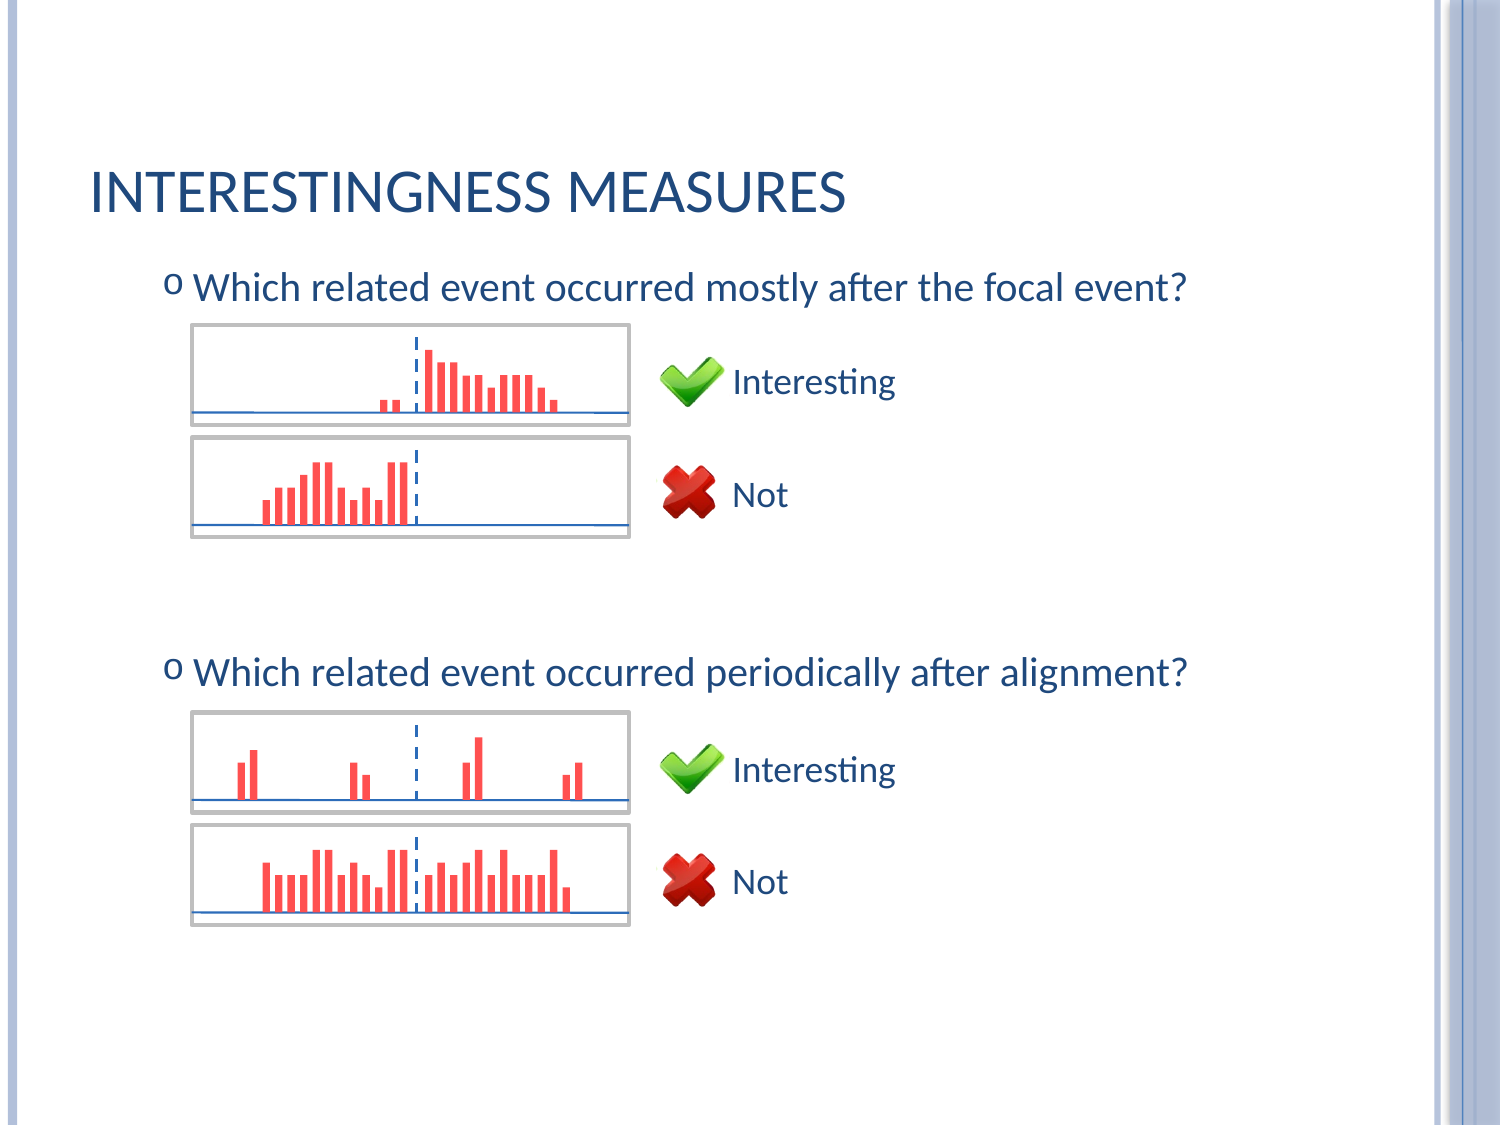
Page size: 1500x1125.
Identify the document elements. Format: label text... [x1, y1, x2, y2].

text_box [498, 848, 510, 909]
text_box [285, 485, 297, 521]
text_box [190, 323, 631, 413]
text_box [435, 360, 447, 371]
text_box [423, 348, 435, 371]
text_box [248, 748, 260, 796]
text_box [190, 530, 631, 539]
text_box [548, 848, 560, 909]
text_box [460, 760, 472, 796]
text_box [398, 848, 410, 871]
text_box [373, 885, 385, 909]
text_box Not [720, 462, 804, 523]
text_box [485, 385, 497, 409]
text_box [360, 485, 372, 521]
text_box [498, 373, 510, 409]
text_box [273, 873, 285, 909]
text_box [310, 848, 322, 909]
text_box [385, 884, 397, 909]
text_box Not [720, 849, 804, 910]
text_box [348, 860, 360, 909]
text_box [473, 735, 485, 796]
text_box [348, 760, 360, 796]
text_box [323, 460, 335, 521]
text_box [560, 773, 572, 796]
text_box [385, 499, 397, 521]
text_box [335, 485, 347, 521]
text_box [360, 873, 372, 909]
text_box [423, 384, 435, 409]
text_box [360, 773, 372, 796]
picture [656, 849, 718, 911]
text_box [460, 860, 472, 909]
text_box [260, 860, 272, 909]
text_box [485, 873, 497, 909]
text_box [435, 384, 447, 409]
picture [653, 736, 730, 799]
text_box [378, 398, 390, 409]
text_box [348, 498, 360, 521]
text_box [448, 873, 460, 909]
text_box [398, 884, 410, 909]
text_box [510, 873, 522, 909]
text_box [190, 435, 631, 525]
text_box [385, 460, 397, 483]
text_box [235, 760, 247, 796]
text_box [285, 873, 297, 909]
title Interestingness Measures [75, 45, 1300, 233]
text_box [190, 823, 631, 913]
text_box [385, 848, 397, 871]
text_box [473, 848, 485, 909]
text_box [260, 498, 272, 521]
text_box [473, 373, 485, 409]
text_box [398, 460, 410, 483]
text_box [548, 398, 560, 409]
text_box [523, 373, 535, 409]
text_box [390, 398, 402, 409]
text_box [335, 873, 347, 909]
text_box [510, 373, 522, 409]
text_box [435, 884, 447, 909]
text_box [323, 848, 335, 909]
text_box Interesting [733, 737, 912, 798]
text_box [398, 499, 410, 521]
text_box Which related event occurred periodically after alignment? [147, 637, 1205, 703]
text_box [435, 860, 447, 871]
text_box Interesting [732, 349, 912, 410]
text_box [190, 418, 631, 427]
text_box [535, 385, 547, 409]
text_box [535, 873, 547, 909]
text_box Which related event occurred mostly after the focal event? [147, 251, 1204, 317]
text_box [190, 710, 631, 800]
text_box [298, 473, 310, 521]
text_box [373, 498, 385, 521]
text_box [560, 885, 572, 909]
text_box [460, 373, 472, 409]
picture [656, 461, 718, 523]
text_box [273, 485, 285, 521]
text_box [190, 805, 631, 815]
text_box [573, 760, 585, 796]
text_box [298, 873, 310, 909]
text_box [448, 360, 460, 409]
text_box [190, 918, 631, 927]
text_box [310, 460, 322, 521]
text_box [523, 873, 535, 909]
picture [653, 349, 730, 412]
text_box [423, 884, 435, 909]
